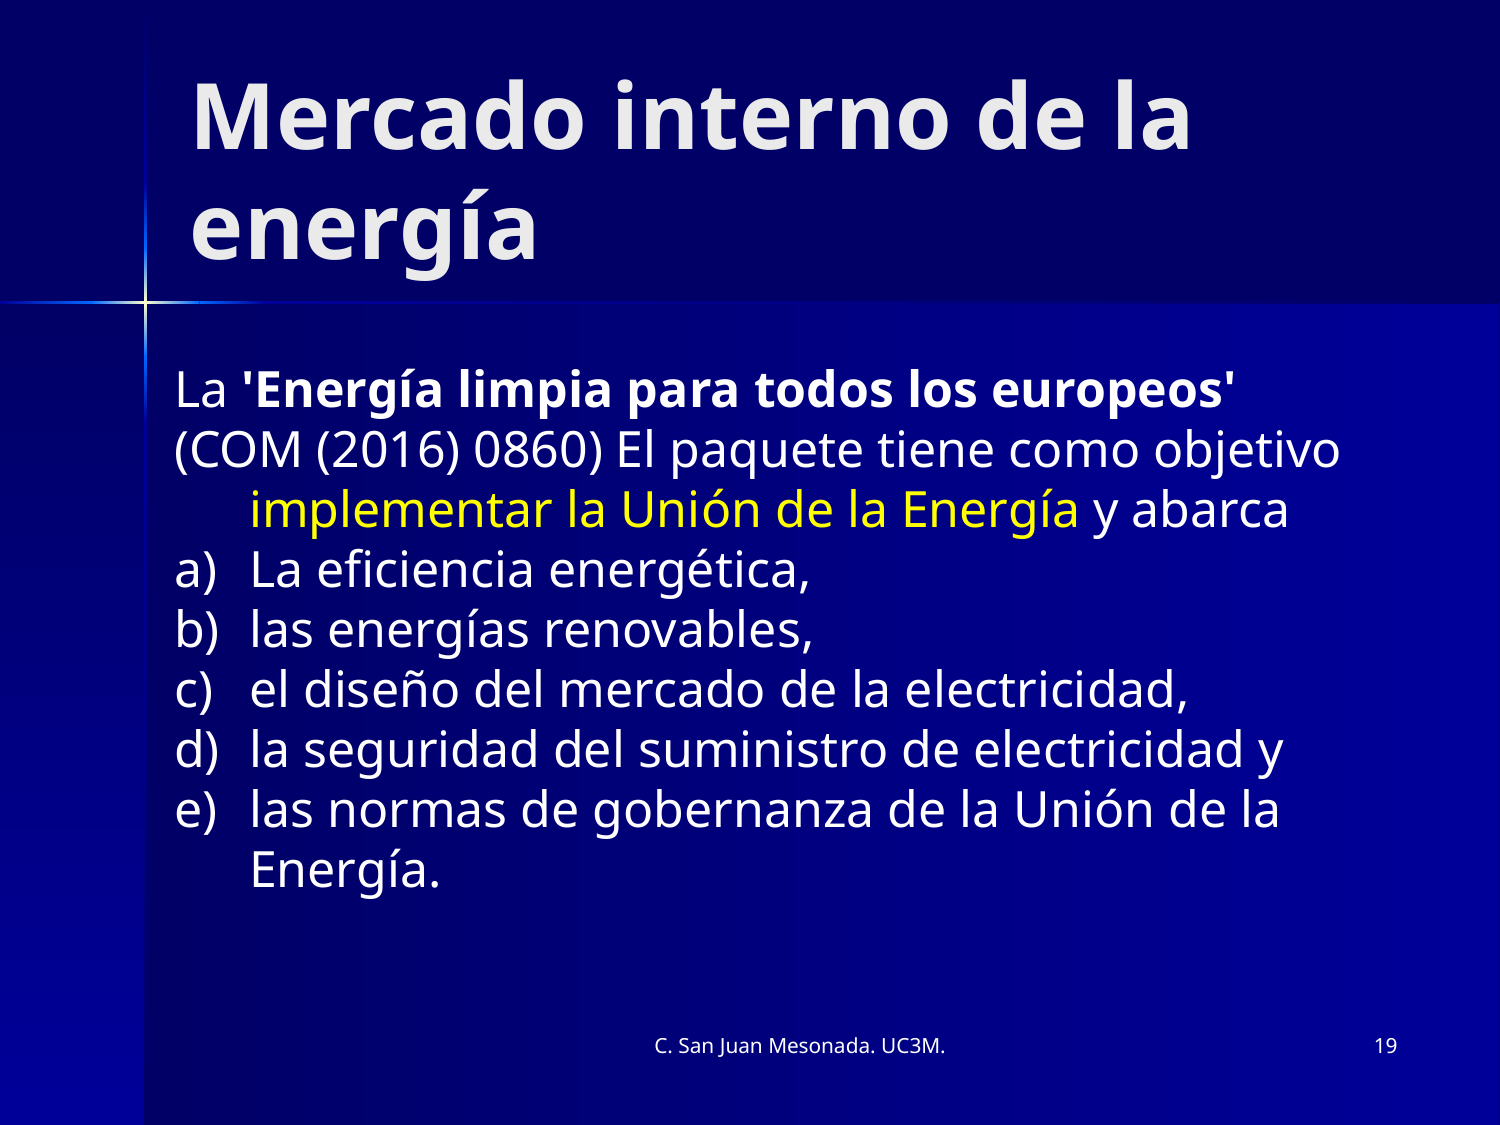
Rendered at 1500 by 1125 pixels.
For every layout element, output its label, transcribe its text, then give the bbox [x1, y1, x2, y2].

footer C. San Juan Mesonada. UC3M. [562, 1025, 1038, 1100]
slide_number 19 [1100, 1025, 1413, 1100]
text_box La 'Energía limpia para todos los europeos' (COM (2016) 0860) El paquete tiene como objetivo implementar la Unión de la Energía y abarca La eficiencia energética, las energías renovables, el diseño del mercado de la electricidad, la seguridad del suministro de electricidad y las normas de gobernanza de la Unión de la Energía. [159, 350, 1412, 906]
title Mercado interno de la energía [174, 50, 1413, 285]
